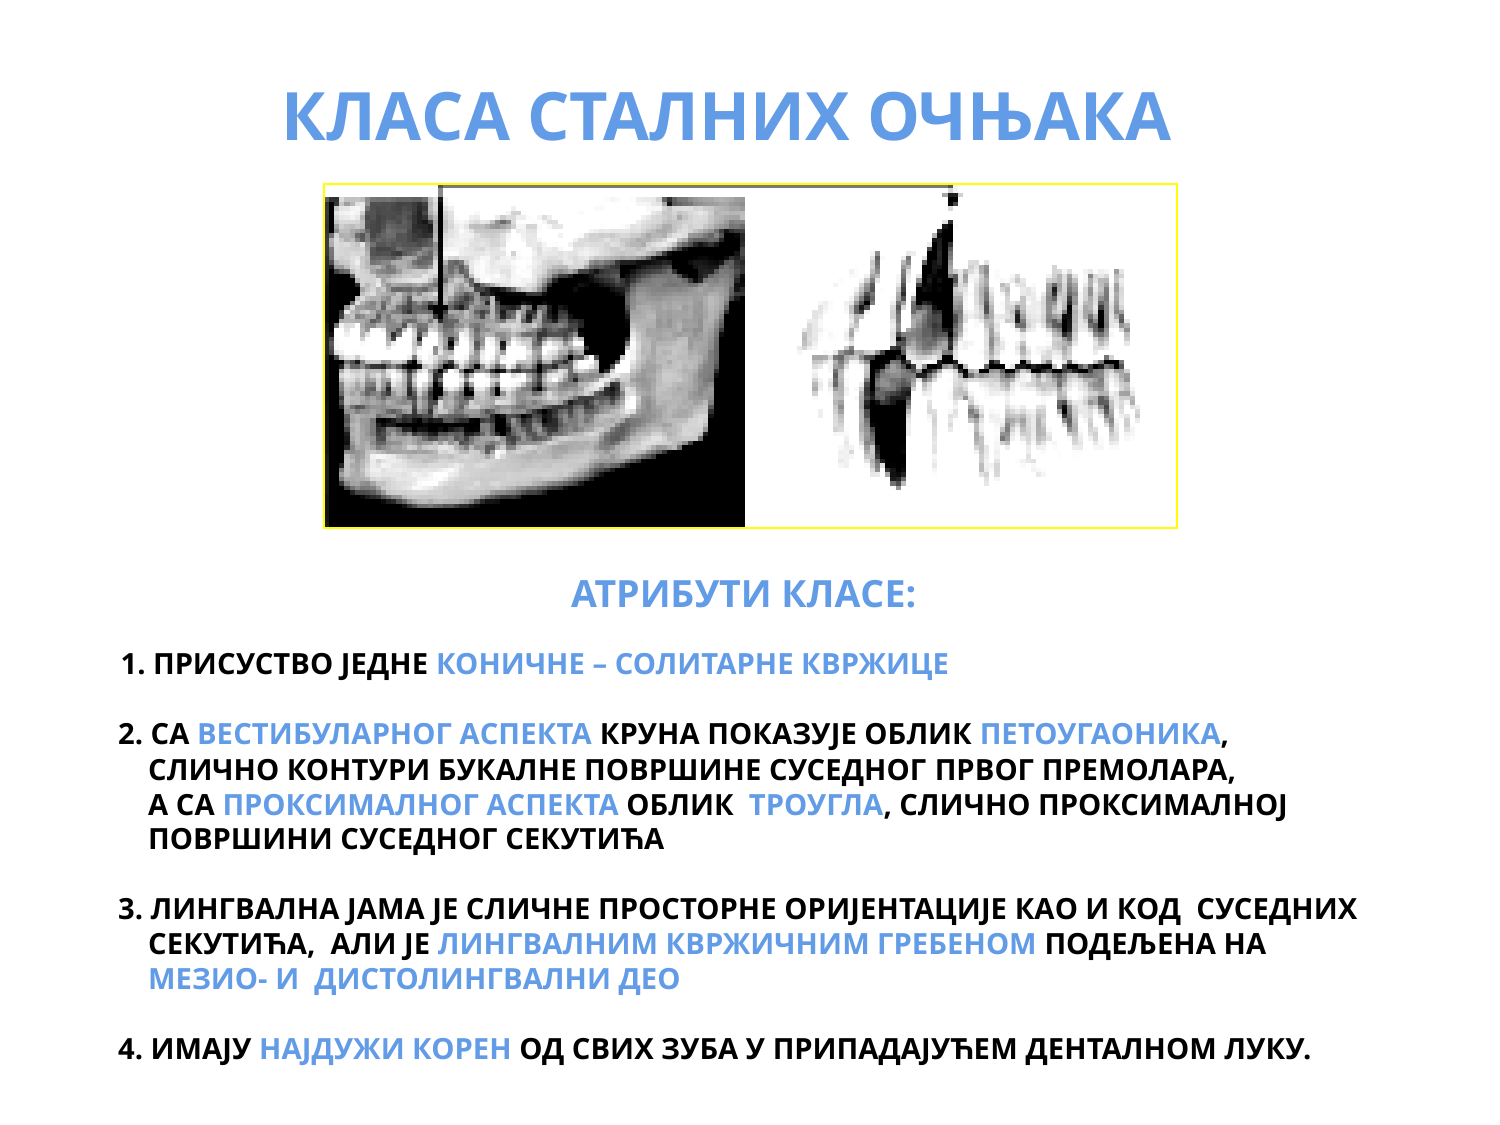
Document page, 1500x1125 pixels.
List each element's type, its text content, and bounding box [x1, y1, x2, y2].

text_box КЛАСА СТАЛНИХ ОЧЊАКА [266, 66, 1187, 161]
text_box 1. ПРИСУСТВО ЈЕДНЕ КОНИЧНЕ – СОЛИТАРНЕ КВРЖИЦЕ 2. СА ВЕСТИБУЛАРНОГ АСПЕКТА КРУНА ПОКАЗУЈЕ ОБЛИК ПЕТОУГАОНИКА, СЛИЧНО КОНТУРИ БУКАЛНЕ ПОВРШИНЕ СУСЕДНОГ ПРВОГ ПРЕМОЛАРА, А СА ПРОКСИМАЛНОГ АСПЕКТА ОБЛИК ТРОУГЛА, СЛИЧНО ПРОКСИМАЛНОЈ ПОВРШИНИ СУСЕДНОГ СЕКУТИЋА 3. ЛИНГВАЛНА ЈАМА ЈЕ СЛИЧНЕ ПРОСТОРНЕ ОРИЈЕНТАЦИЈЕ КАО И КОД СУСЕДНИХ СЕКУТИЋА, АЛИ ЈЕ ЛИНГВАЛНИМ КВРЖИЧНИМ ГРЕБЕНОМ ПОДЕЉЕНА НА МЕЗИО- И ДИСТОЛИНГВАЛНИ ДЕО 4. ИМАЈУ НАЈДУЖИ КОРЕН ОД СВИХ ЗУБА У ПРИПАДАЈУЋЕМ ДЕНТАЛНОМ ЛУКУ. [88, 633, 1459, 1123]
picture [324, 184, 1177, 528]
text_box АТРИБУТИ КЛАСЕ: [556, 562, 932, 623]
